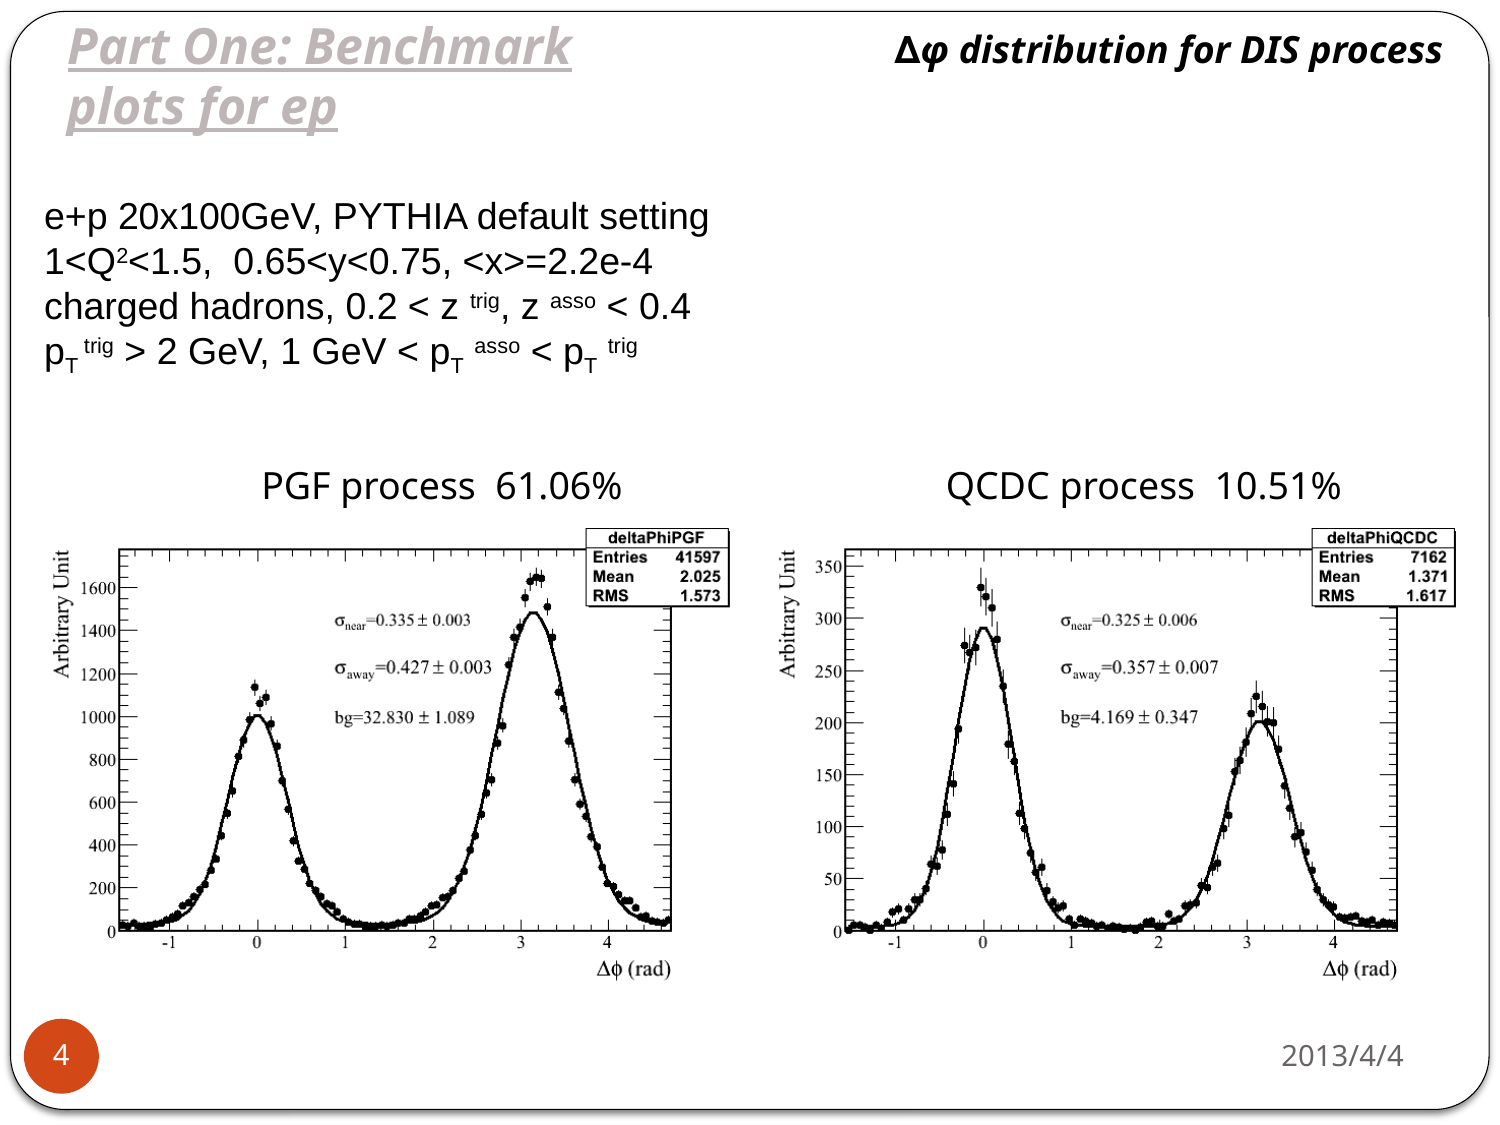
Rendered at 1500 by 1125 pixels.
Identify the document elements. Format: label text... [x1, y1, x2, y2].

picture [40, 526, 739, 1000]
title Part One: Benchmark plots for ep [53, 6, 703, 161]
text_box PGF process 61.06% [246, 454, 638, 515]
text_box e+p 20x100GeV, PYTHIA default setting 1<Q2<1.5, 0.65<y<0.75, <x>=2.2e-4 charged hadrons, 0.2 < z trig, z asso < 0.4 pT trig > 2 GeV, 1 GeV < pT asso < pT trig [29, 184, 797, 394]
slide_number 4 [23, 1018, 99, 1094]
list ∆φ distribution for DIS process [750, 19, 1459, 80]
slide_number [1012, 1015, 1419, 1094]
picture [766, 526, 1459, 1000]
text_box QCDC process 10.51% [931, 454, 1358, 515]
